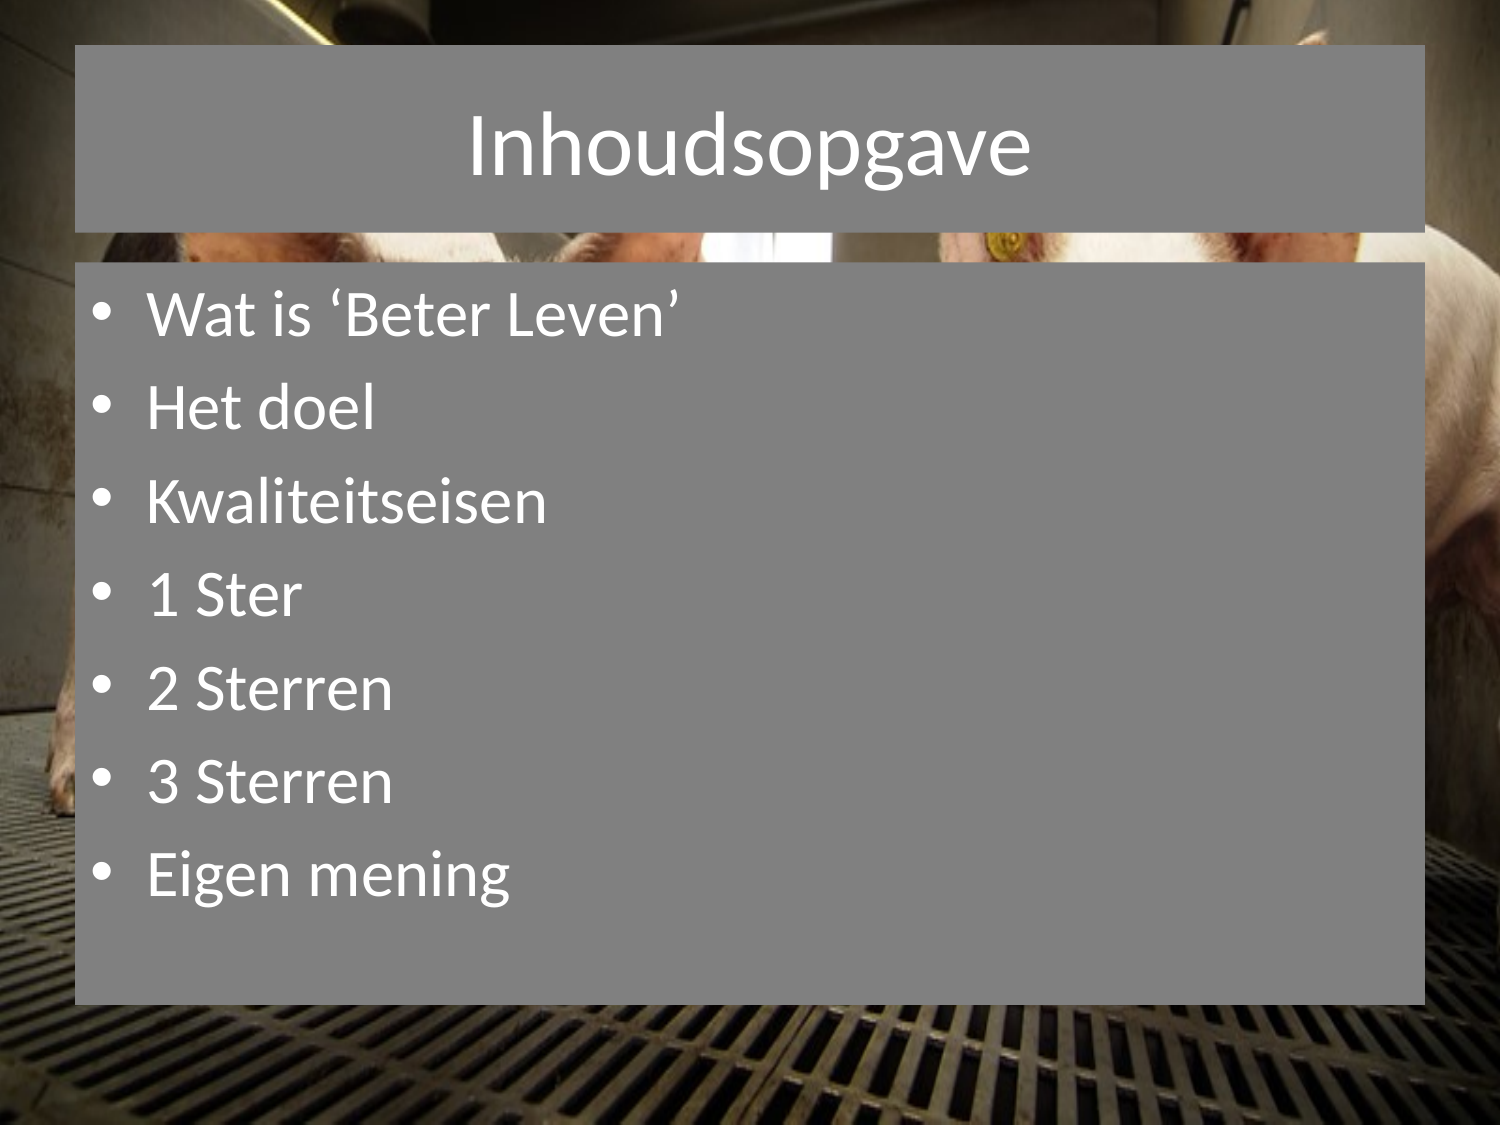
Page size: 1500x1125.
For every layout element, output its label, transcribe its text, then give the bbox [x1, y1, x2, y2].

list Wat is ‘Beter Leven’ Het doel Kwaliteitseisen 1 Ster 2 Sterren 3 Sterren Eigen mening [75, 262, 1425, 1005]
title Inhoudsopgave [75, 45, 1425, 233]
picture [0, 0, 1500, 1125]
